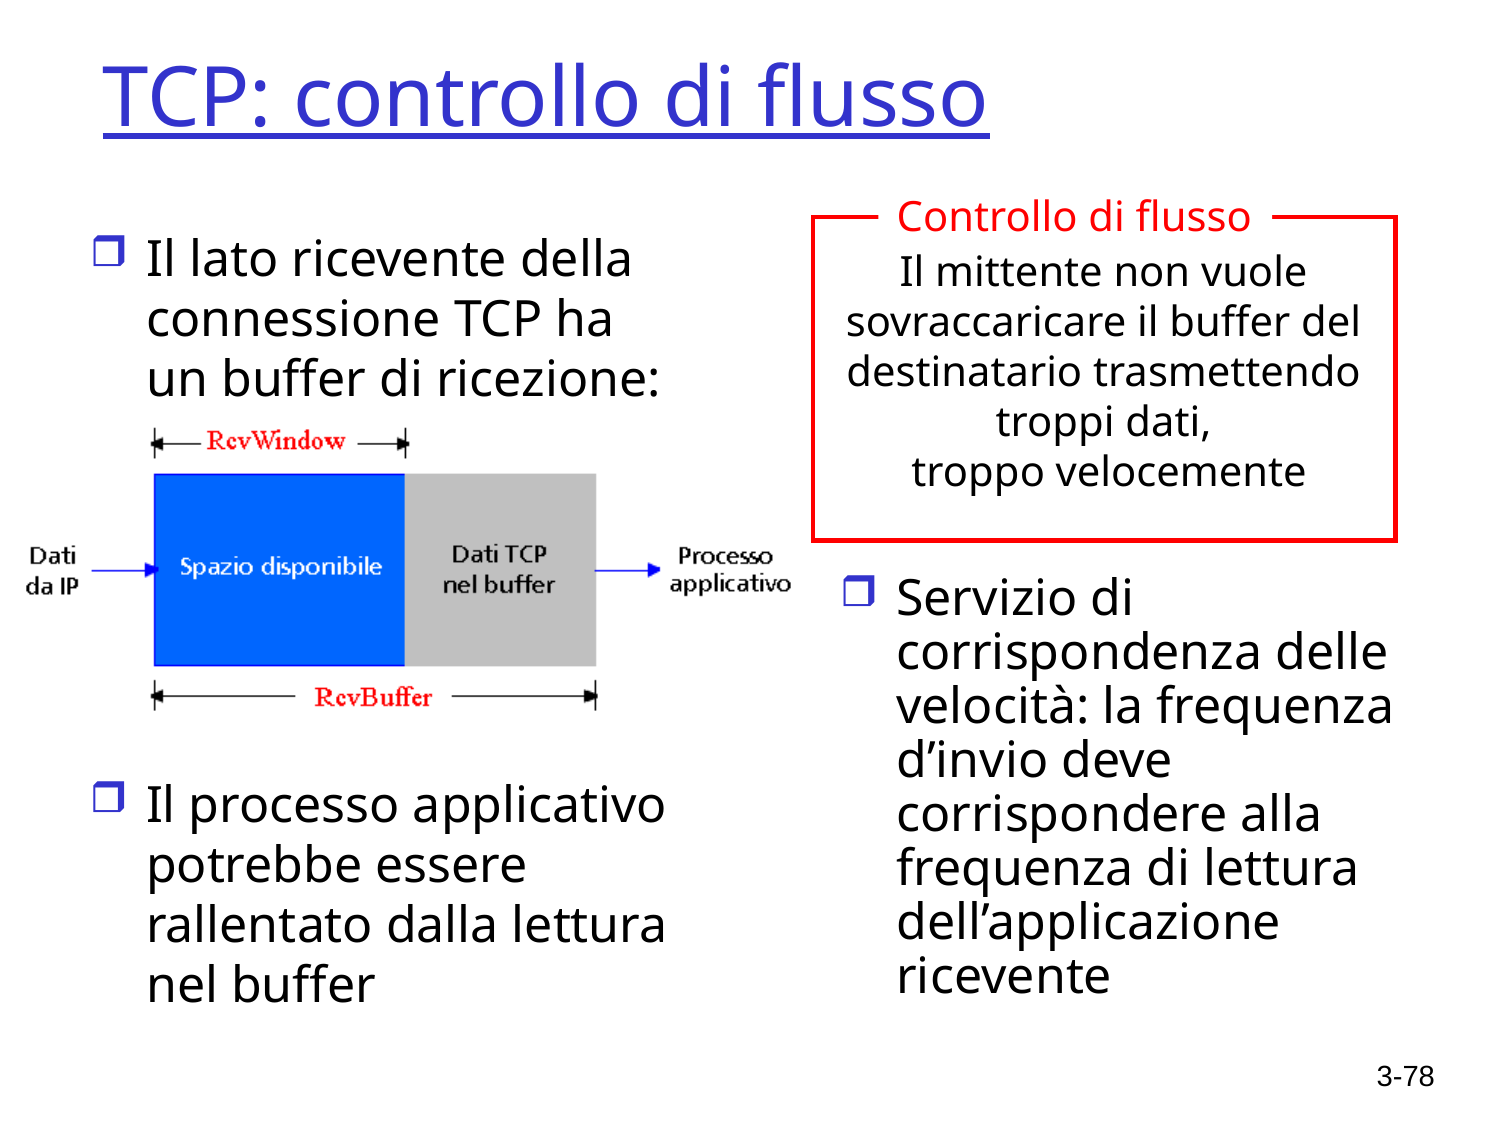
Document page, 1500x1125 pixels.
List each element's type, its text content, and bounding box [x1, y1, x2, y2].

text_box Il processo applicativo potrebbe essere rallentato dalla lettura nel buffer [75, 764, 700, 1044]
list Servizio di corrispondenza delle velocità: la frequenza d’invio deve corrispondere alla frequenza di lettura dell’applicazione ricevente [824, 564, 1451, 1040]
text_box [878, 181, 1273, 257]
picture [22, 422, 798, 717]
text_box [813, 216, 1396, 541]
title TCP: controllo di flusso [87, 20, 1363, 166]
slide_number 3-78 [1338, 1049, 1451, 1125]
text_box Il mittente non vuole sovraccaricare il buffer del destinatario trasmettendo troppi dati, troppo velocemente [819, 237, 1388, 503]
list Il lato ricevente della connessione TCP ha un buffer di ricezione: [74, 218, 701, 421]
